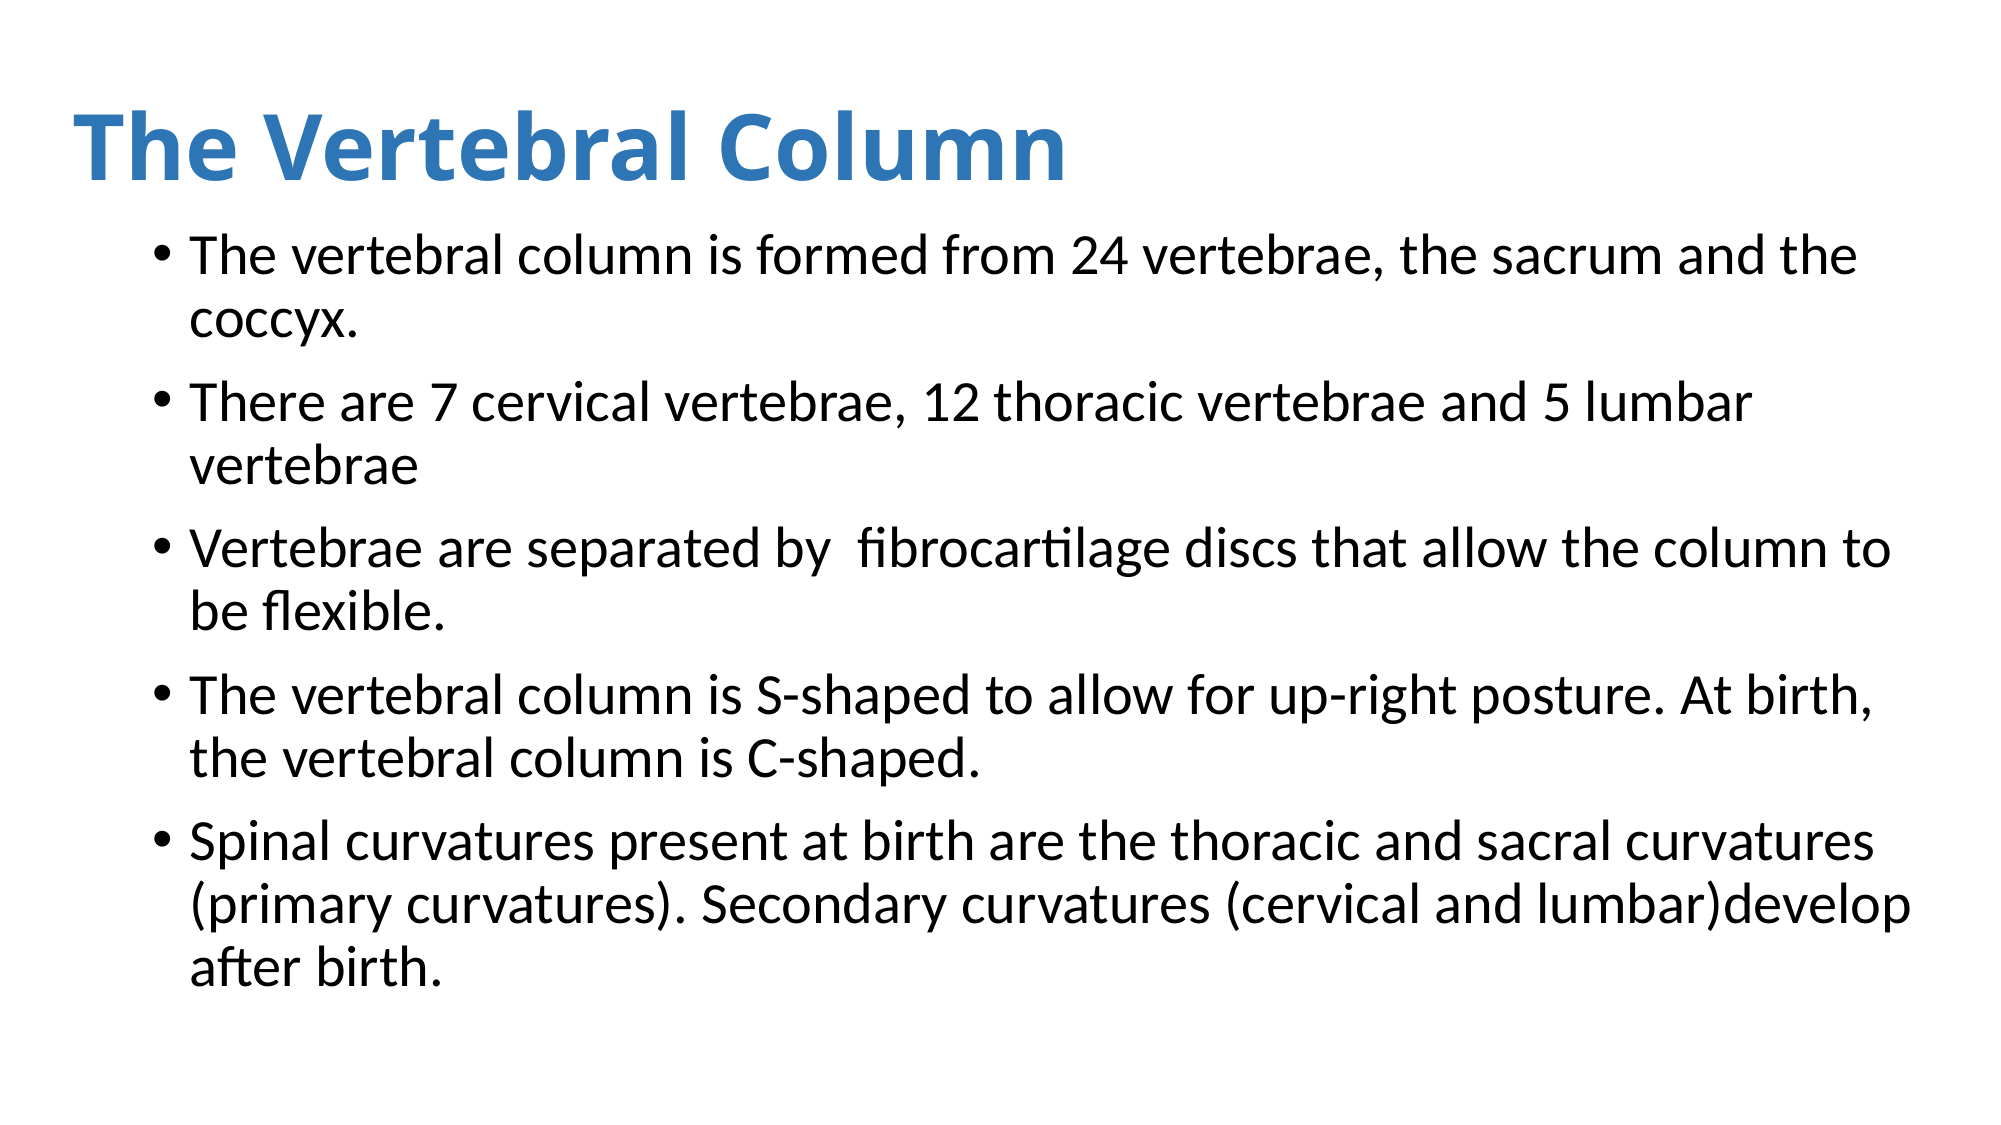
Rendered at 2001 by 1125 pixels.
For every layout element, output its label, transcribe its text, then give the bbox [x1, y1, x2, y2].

title The Vertebral Column [57, 42, 1783, 260]
list The vertebral column is formed from 24 vertebrae, the sacrum and the coccyx. There are 7 cervical vertebrae, 12 thoracic vertebrae and 5 lumbar vertebrae Vertebrae are separated by fibrocartilage discs that allow the column to be flexible. The vertebral column is S-shaped to allow for up-right posture. At birth, the vertebral column is C-shaped. Spinal curvatures present at birth are the thoracic and sacral curvatures (primary curvatures). Secondary curvatures (cervical and lumbar)develop after birth. [137, 216, 1948, 1125]
